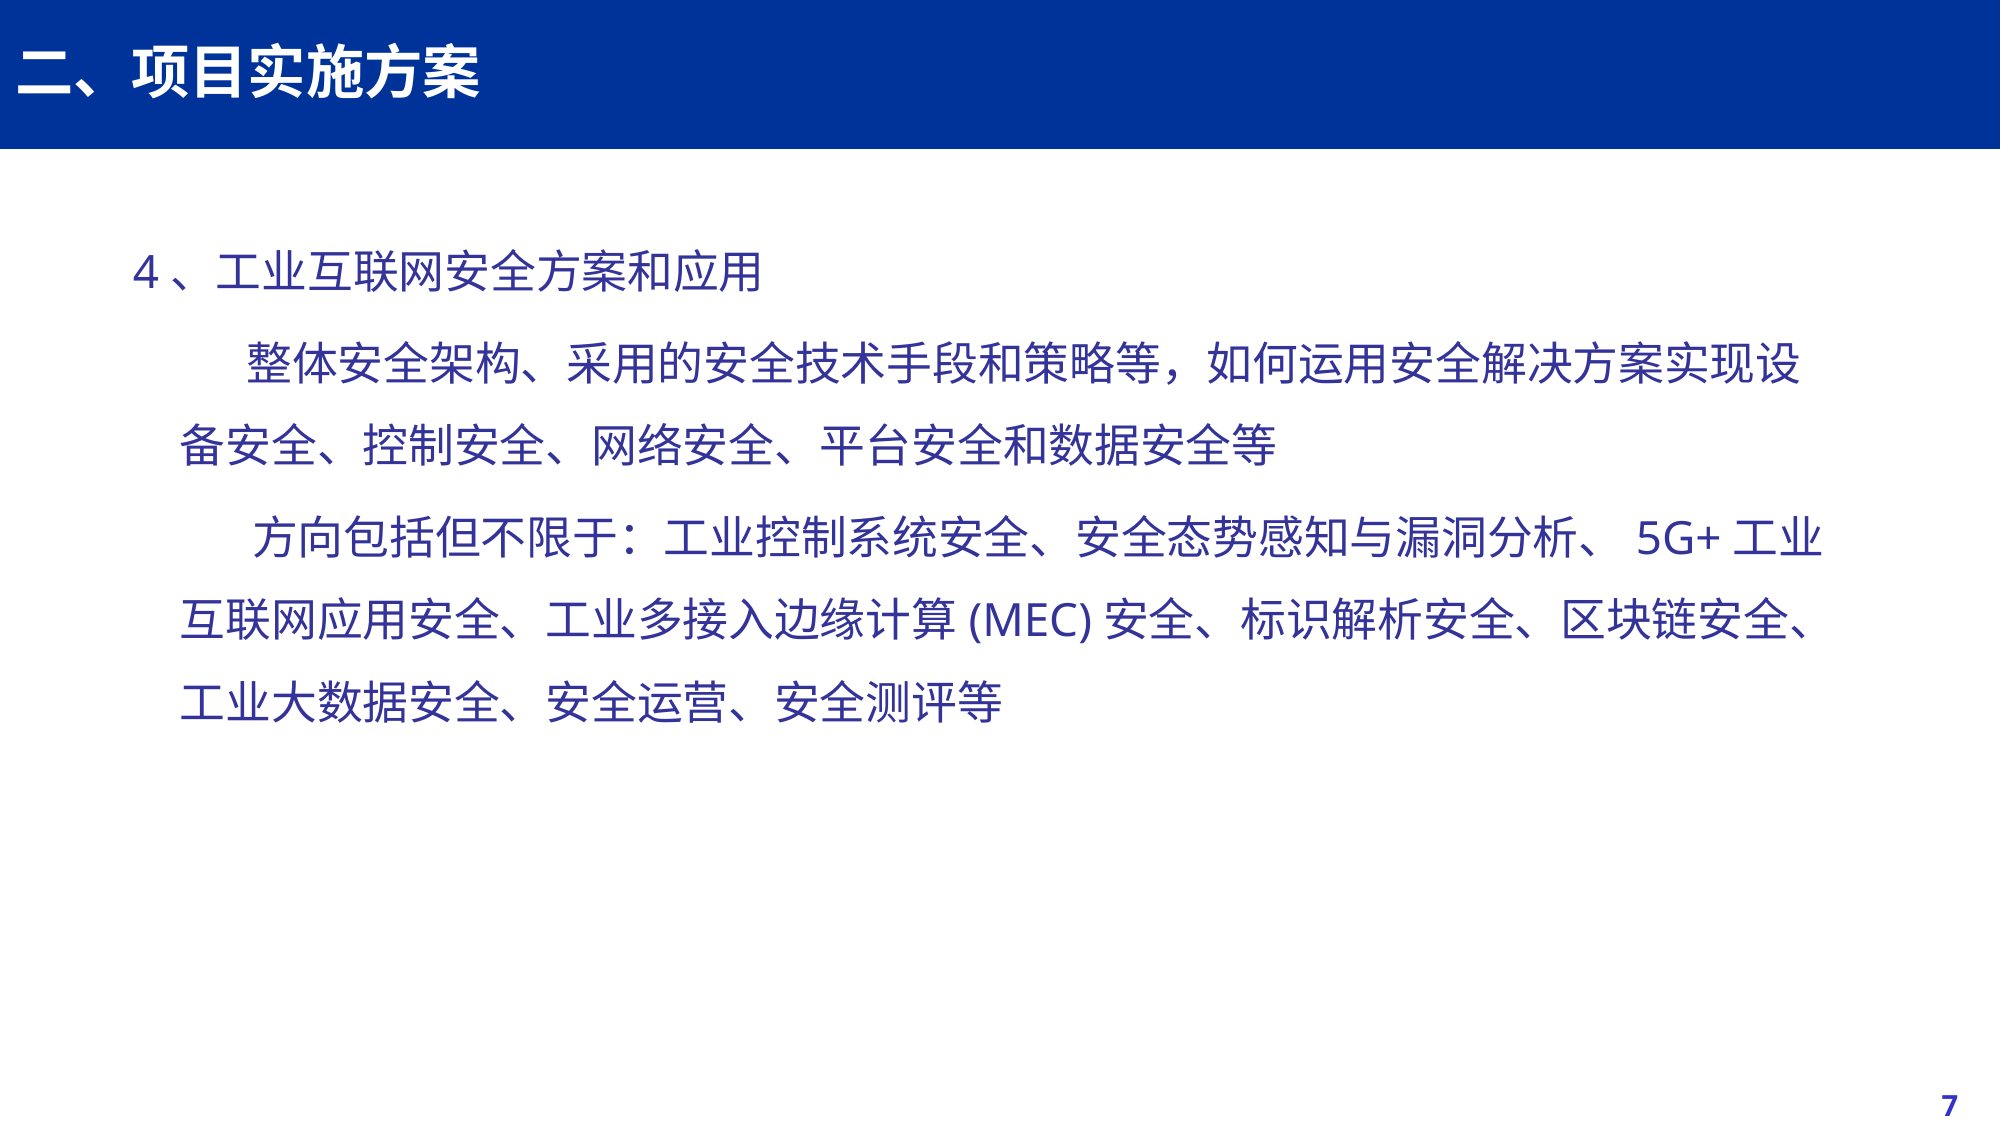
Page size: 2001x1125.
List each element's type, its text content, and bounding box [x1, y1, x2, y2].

text_box 4、工业互联网安全方案和应用 整体安全架构、采用的安全技术手段和策略等，如何运用安全解决方案实现设备安全、控制安全、网络安全、平台安全和数据安全等 方向包括但不限于：工业控制系统安全、安全态势感知与漏洞分析、5G+工业互联网应用安全、工业多接入边缘计算(MEC)安全、标识解析安全、区块链安全、工业大数据安全、安全运营、安全测评等 [43, 208, 1851, 736]
title 二、项目实施方案 [0, 0, 2000, 145]
